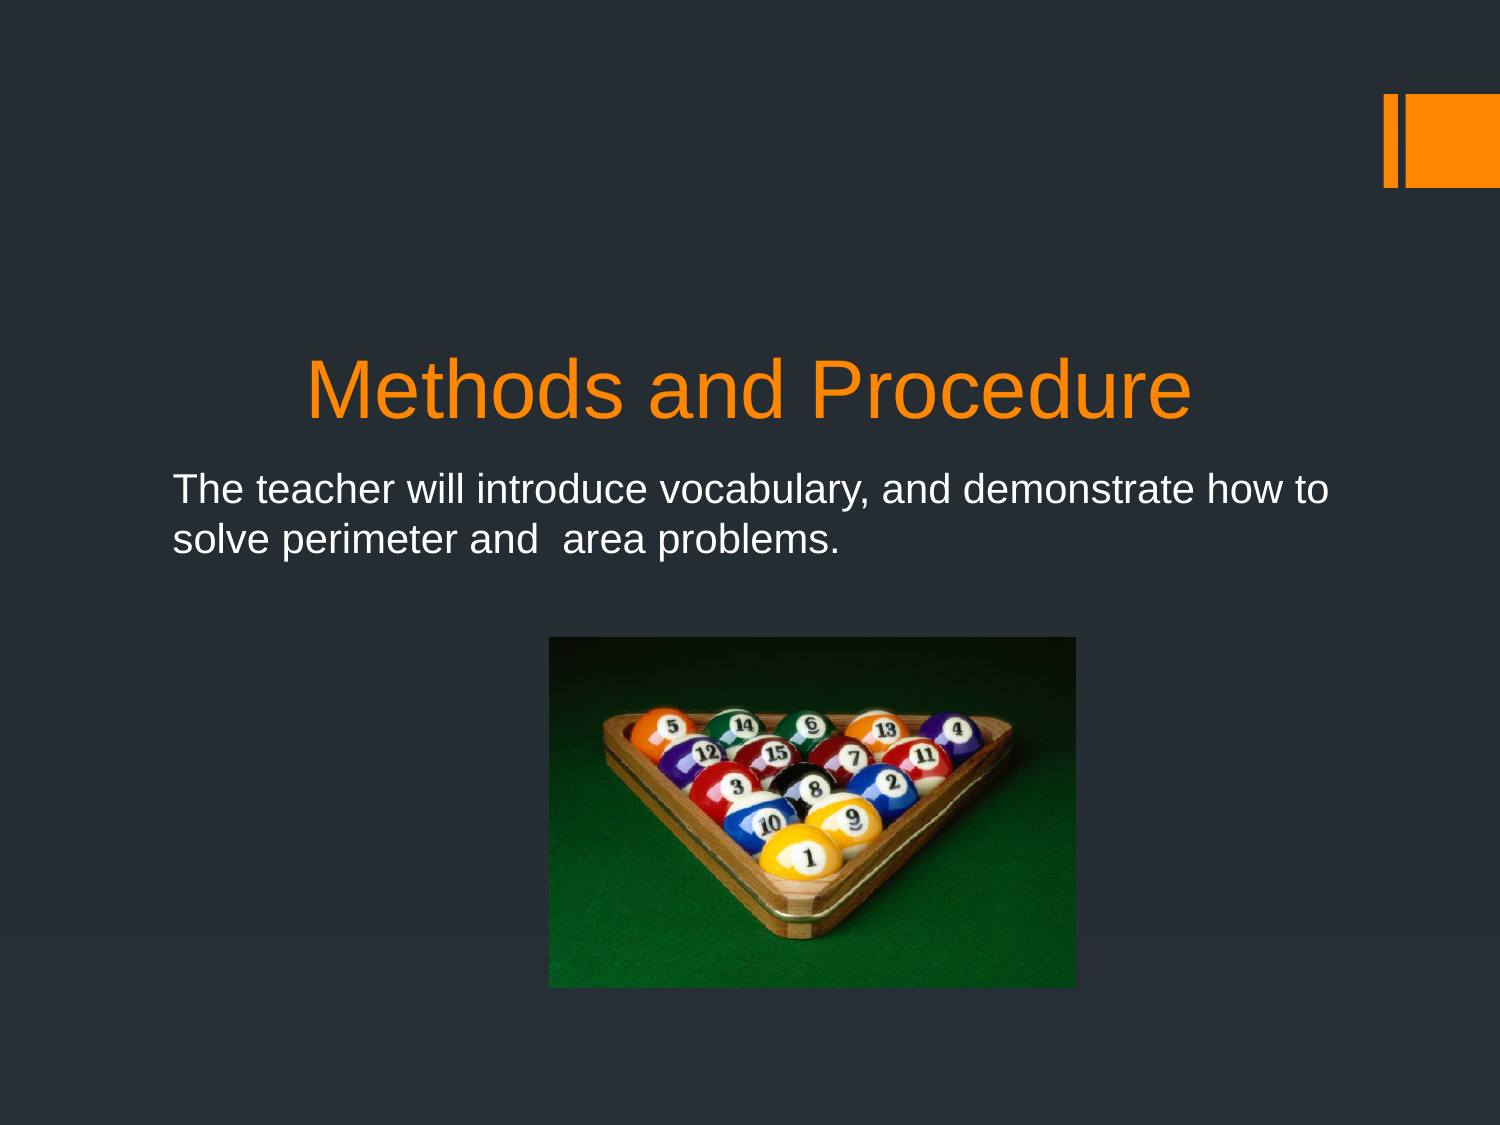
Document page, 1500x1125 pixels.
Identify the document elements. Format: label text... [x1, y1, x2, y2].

picture [549, 636, 1076, 988]
title Methods and Procedure [150, 253, 1350, 443]
list The teacher will introduce vocabulary, and demonstrate how to solve perimeter and area problems. [150, 454, 1350, 1035]
